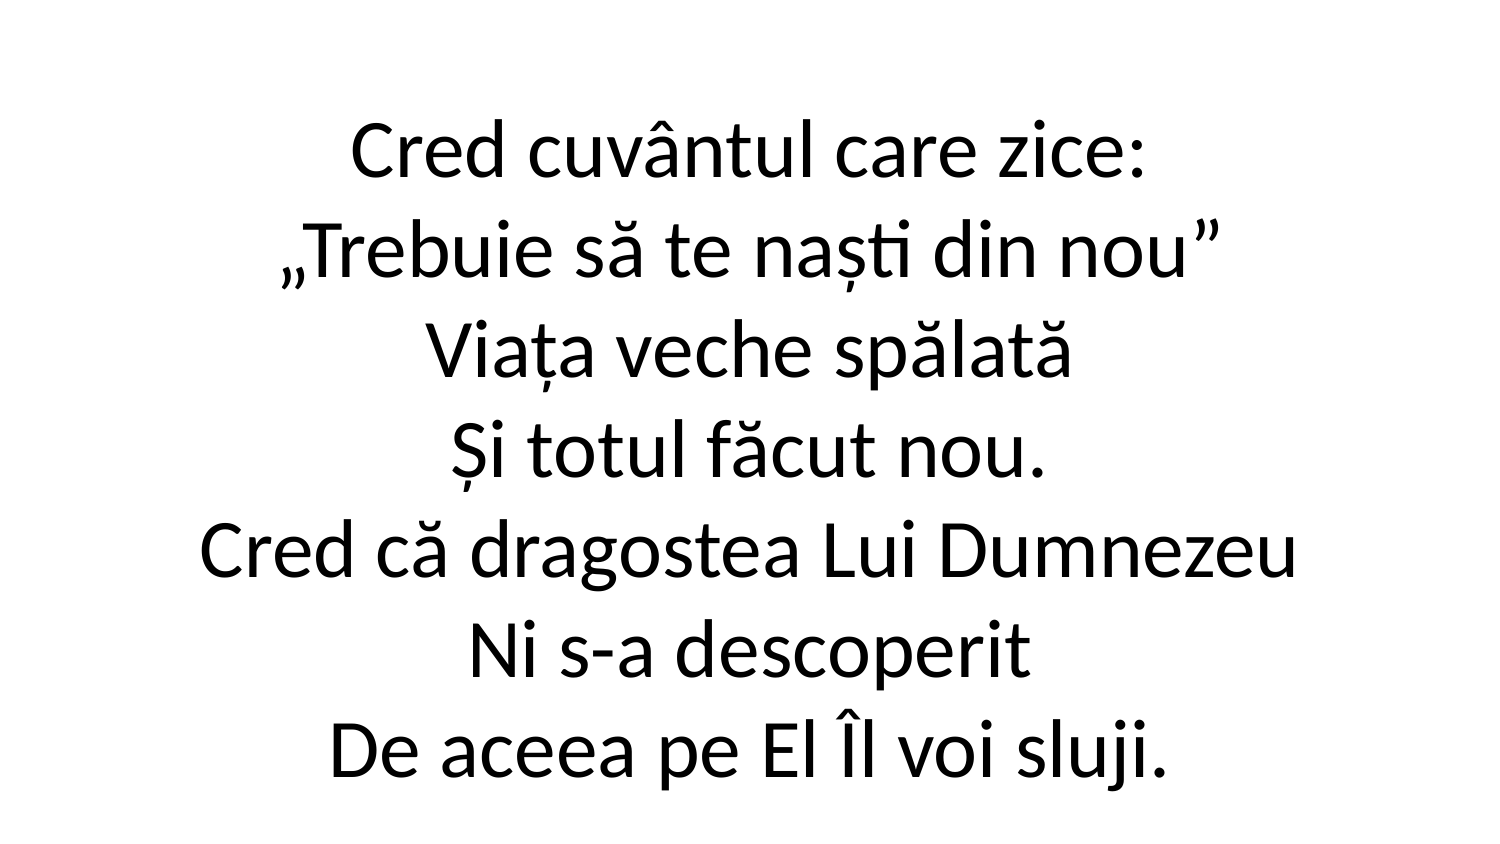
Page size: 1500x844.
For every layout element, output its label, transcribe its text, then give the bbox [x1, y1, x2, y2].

text_box Cred cuvântul care zice: „Trebuie să te naști din nou” Viața veche spălată Și totul făcut nou. Cred că dragostea Lui Dumnezeu Ni s-a descoperit De aceea pe El Îl voi sluji. [184, 42, 1316, 802]
